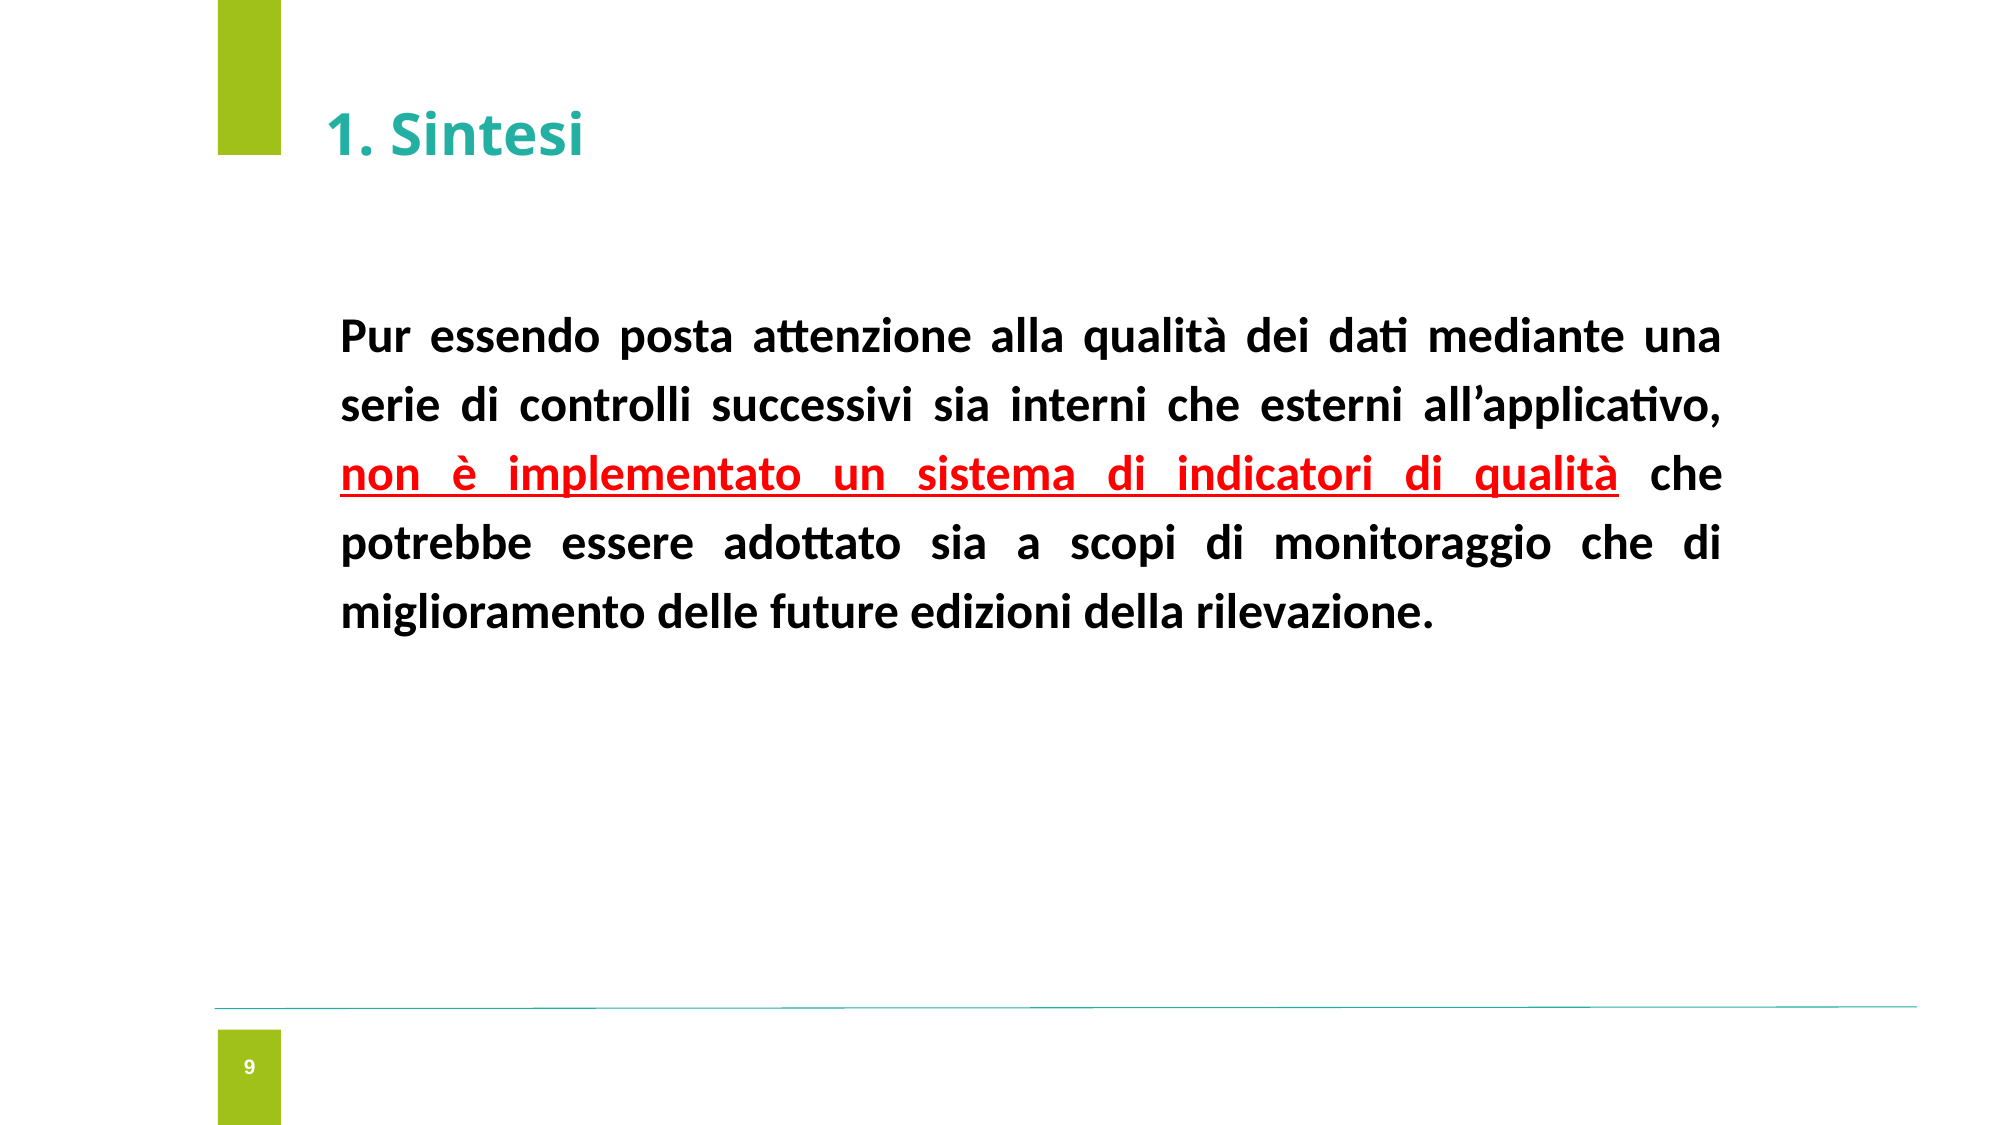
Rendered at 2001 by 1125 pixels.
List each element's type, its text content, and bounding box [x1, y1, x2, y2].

slide_number 8 [217, 1036, 281, 1097]
text_box Pur essendo posta attenzione alla qualità dei dati mediante una serie di controlli successivi sia interni che esterni all’applicativo, non è implementato un sistema di indicatori di qualità che potrebbe essere adottato sia a scopi di monitoraggio che di miglioramento delle future edizioni della rilevazione. [325, 286, 1738, 646]
title 1. Sintesi [325, 32, 1877, 168]
